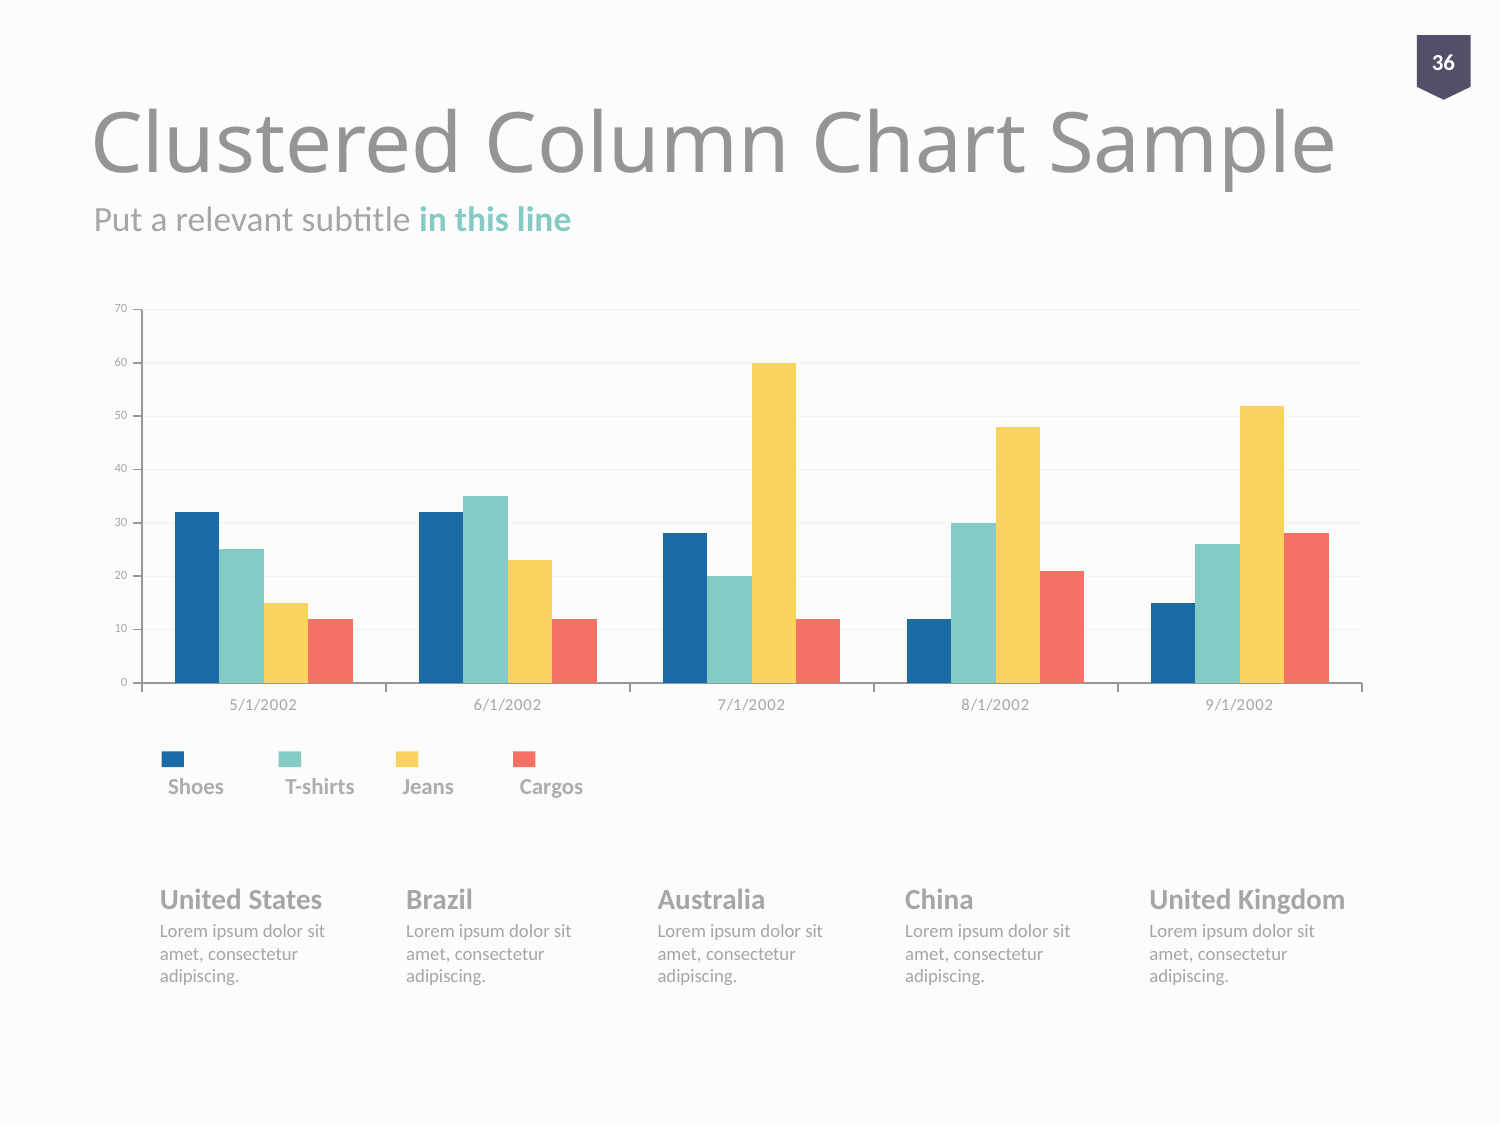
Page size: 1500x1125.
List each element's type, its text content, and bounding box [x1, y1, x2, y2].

text_box Brazil Lorem ipsum dolor sit amet, consectetur adipiscing. [391, 872, 615, 994]
text_box Put a relevant subtitle in this line [78, 177, 1429, 257]
text_box 36 [1414, 33, 1473, 102]
chart [88, 294, 1389, 724]
title Clustered Column Chart Sample [75, 45, 1425, 233]
text_box United Kingdom Lorem ipsum dolor sit amet, consectetur adipiscing. [1134, 872, 1364, 994]
text_box China Lorem ipsum dolor sit amet, consectetur adipiscing. [890, 872, 1119, 994]
text_box United States Lorem ipsum dolor sit amet, consectetur adipiscing. [144, 872, 370, 994]
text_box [387, 751, 502, 817]
text_box Australia Lorem ipsum dolor sit amet, consectetur adipiscing. [642, 872, 870, 994]
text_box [152, 751, 268, 817]
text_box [504, 751, 619, 817]
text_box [270, 751, 385, 817]
